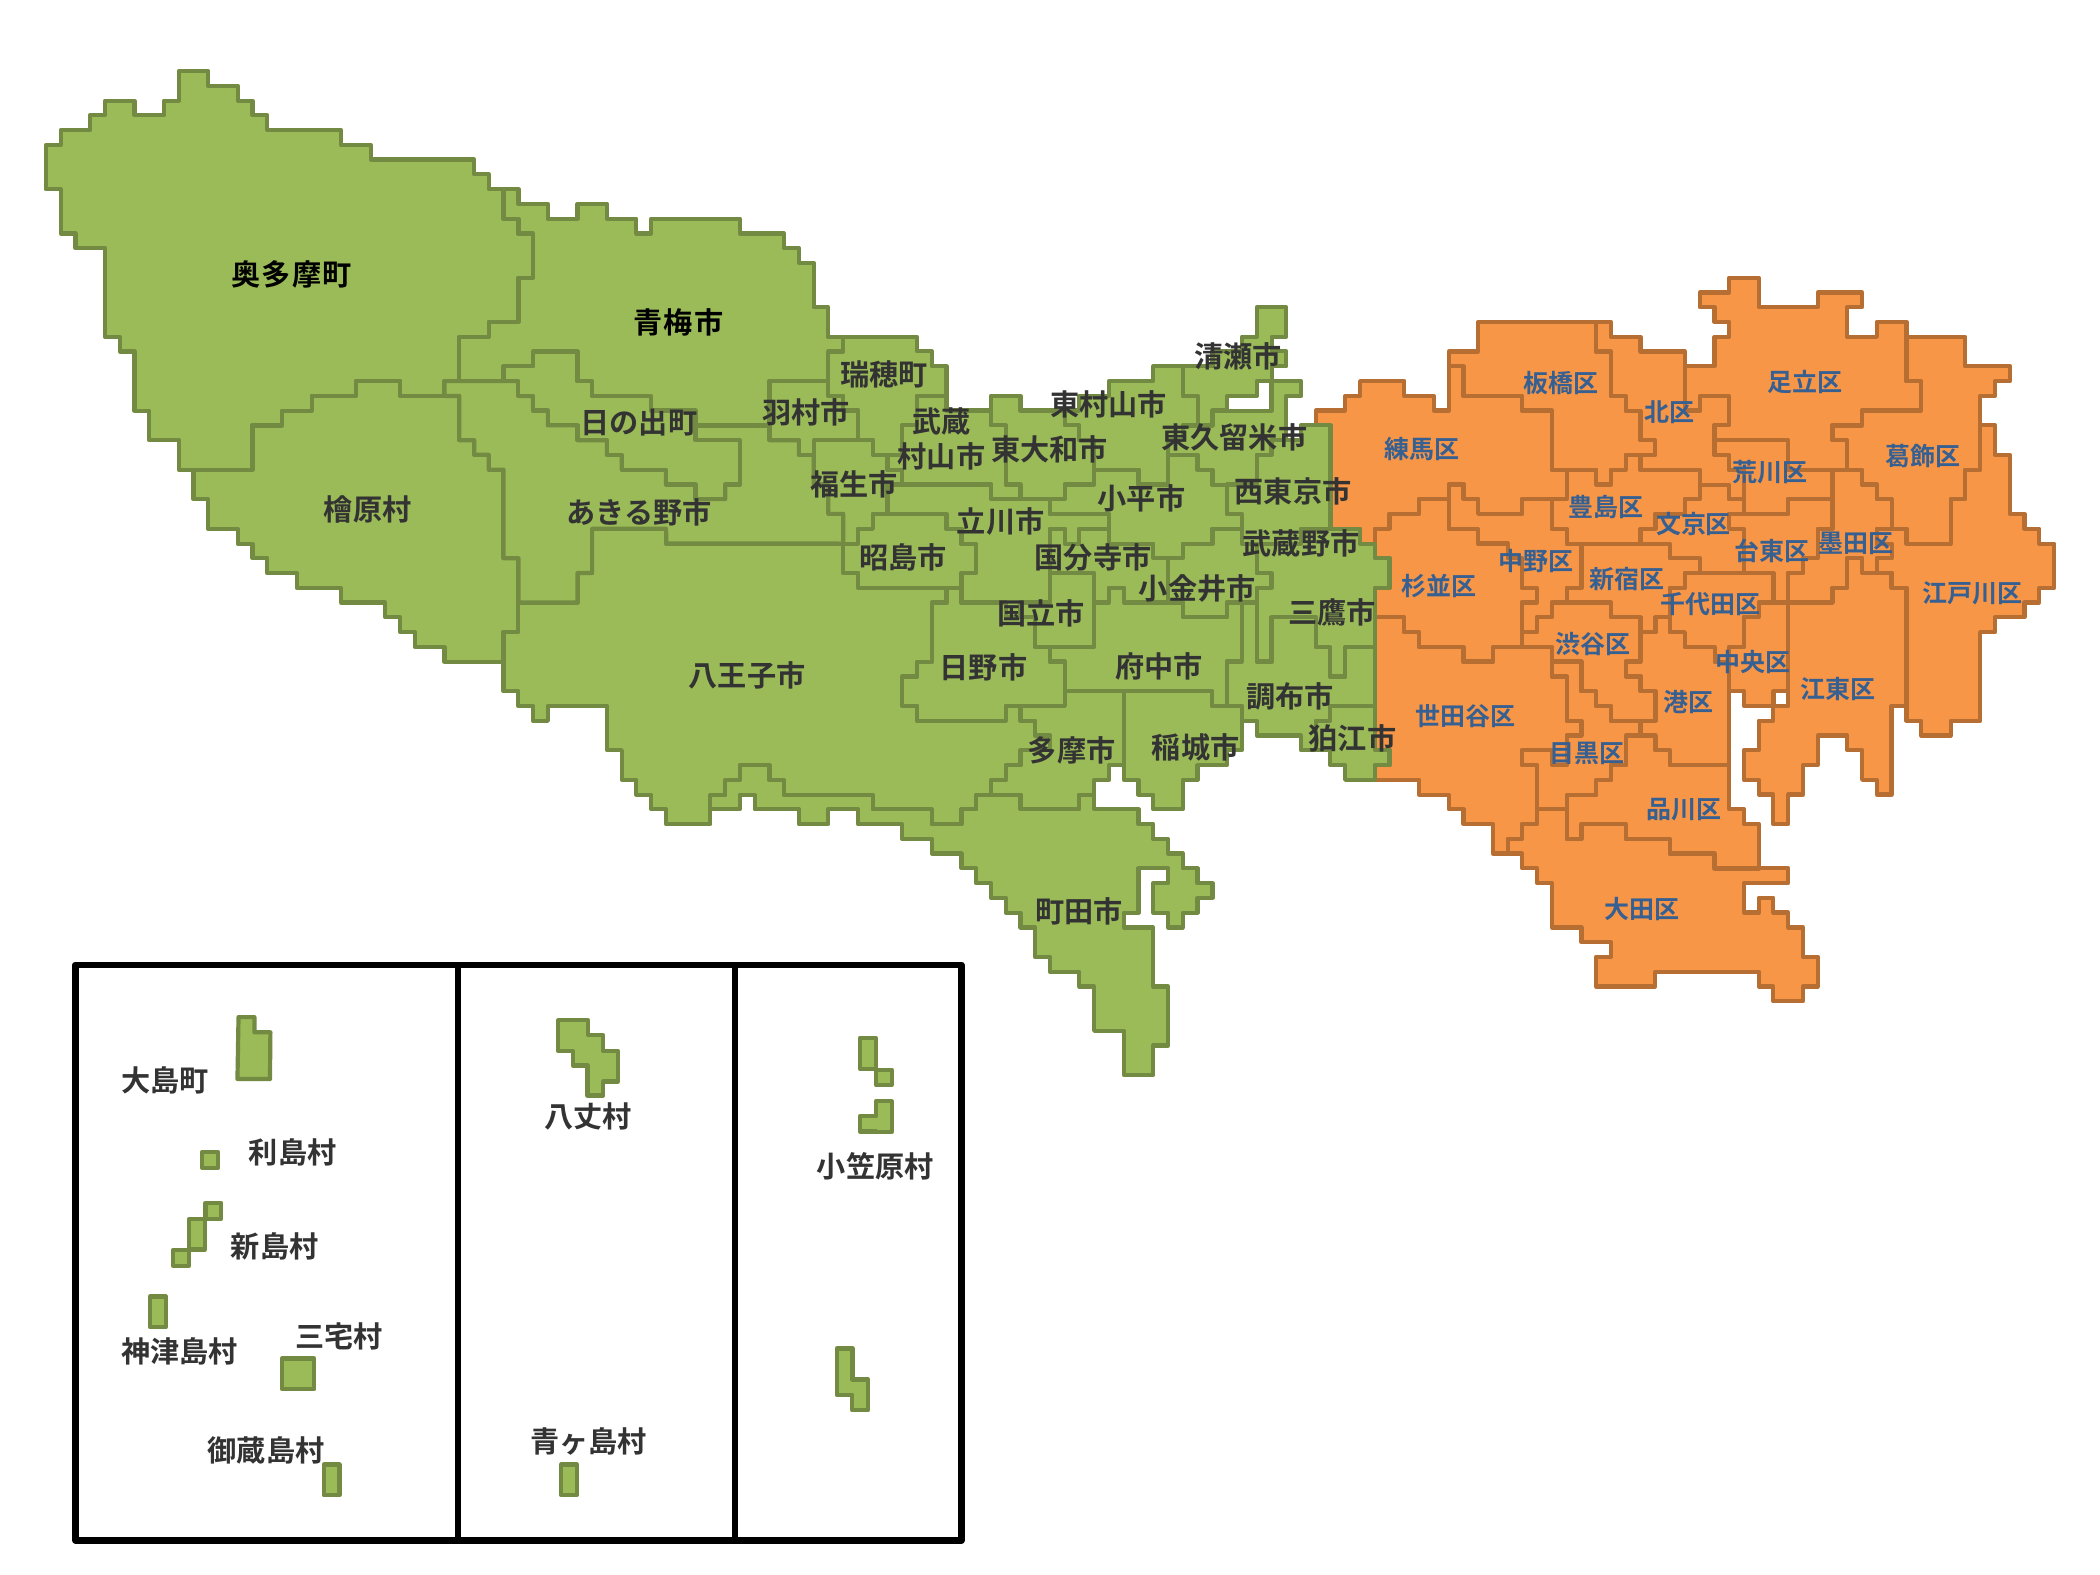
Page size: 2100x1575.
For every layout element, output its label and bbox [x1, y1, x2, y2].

text_box [187, 1217, 207, 1252]
text_box [45, 70, 2055, 1076]
text_box [835, 1346, 870, 1412]
text_box [203, 1201, 223, 1221]
text_box [73, 1085, 456, 1543]
text_box [585, 1085, 605, 1098]
text_box [322, 1462, 342, 1497]
text_box [200, 1150, 220, 1170]
text_box [456, 1085, 737, 1543]
text_box [171, 1248, 191, 1268]
text_box [559, 1462, 579, 1497]
text_box [280, 1356, 316, 1391]
text_box [148, 1294, 168, 1329]
text_box [858, 1099, 894, 1134]
text_box [737, 1085, 964, 1543]
